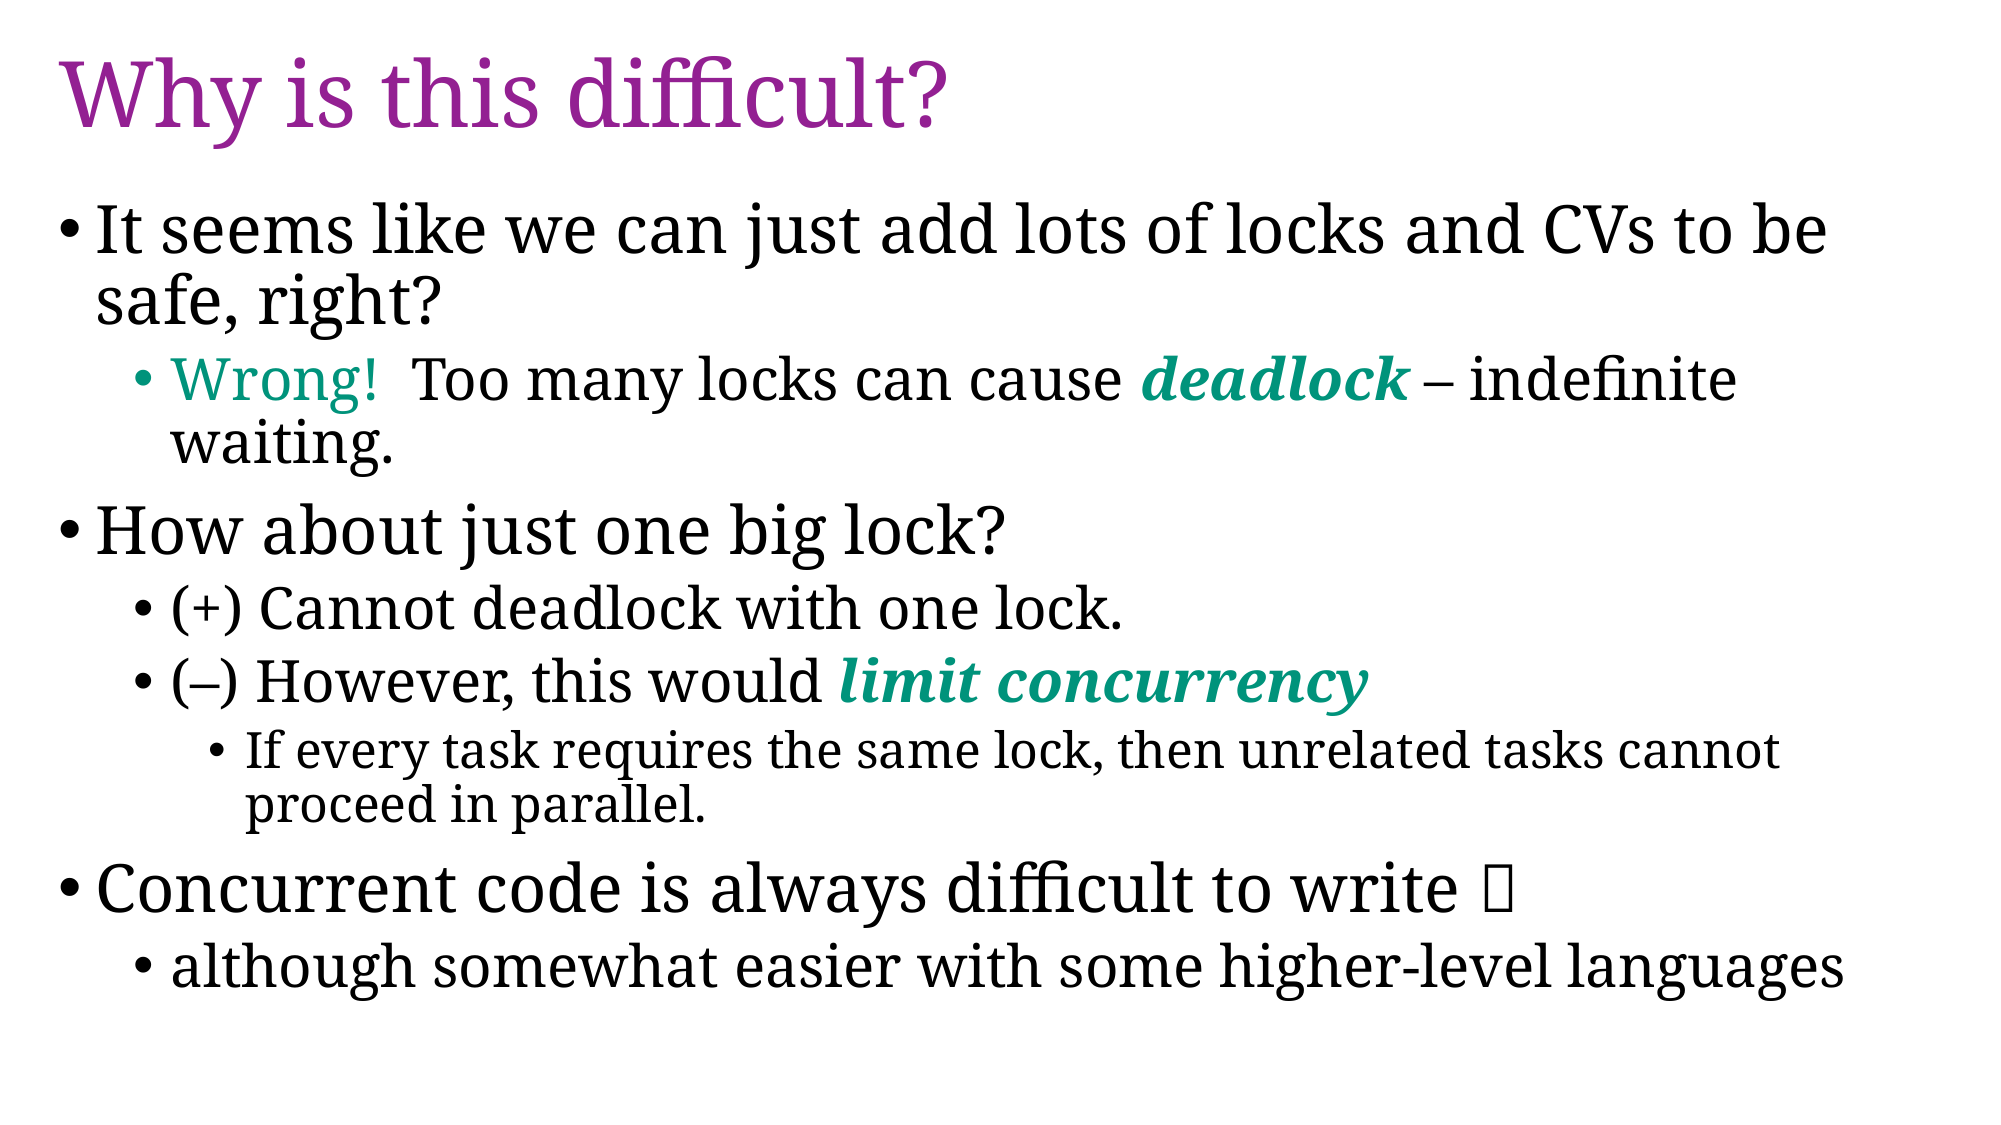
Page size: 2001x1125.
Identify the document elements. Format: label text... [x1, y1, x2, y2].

list It seems like we can just add lots of locks and CVs to be safe, right? Wrong! Too many locks can cause deadlock – indefinite waiting. How about just one big lock? (+) Cannot deadlock with one lock. (–) However, this would limit concurrency If every task requires the same lock, then unrelated tasks cannot proceed in parallel. Concurrent code is always difficult to write  although somewhat easier with some higher-level languages [43, 188, 1953, 1106]
title Why is this difficult? [43, 25, 1953, 171]
